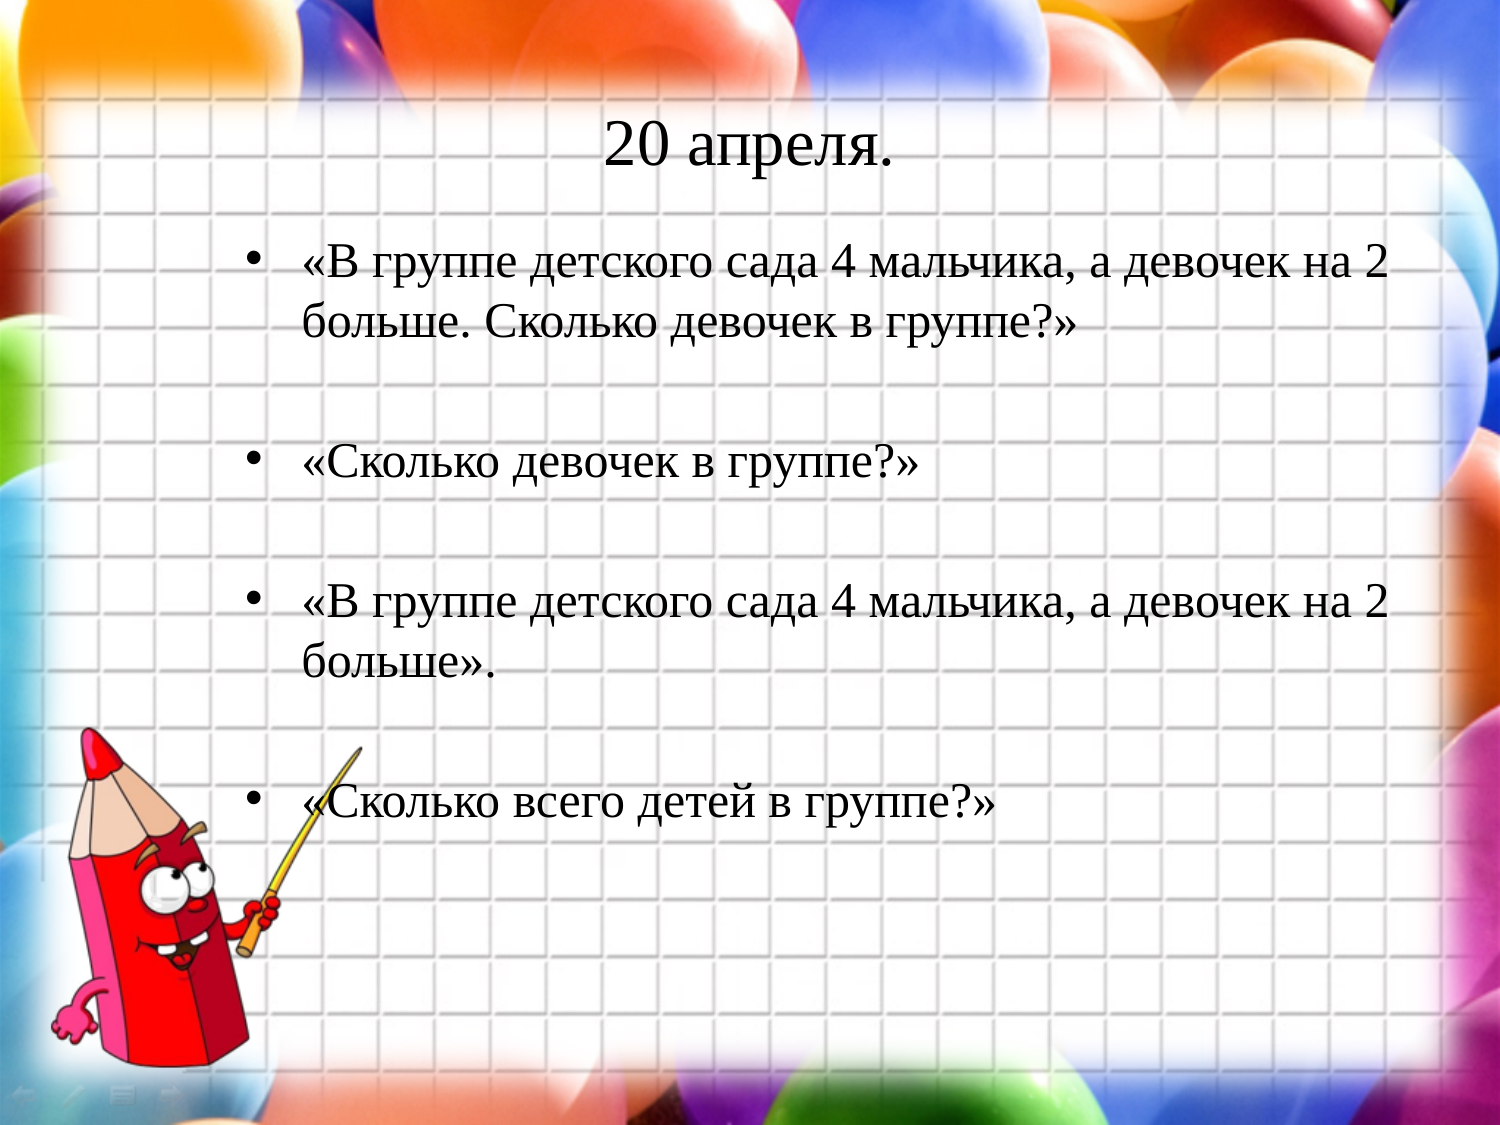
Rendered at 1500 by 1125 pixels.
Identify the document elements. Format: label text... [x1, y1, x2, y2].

list «В группе детского сада 4 мальчика, а девочек на 2 больше. Сколько девочек в группе?» «Сколько девочек в группе?» «В группе детского сада 4 мальчика, а девочек на 2 больше». «Сколько всего детей в группе?» [230, 219, 1427, 963]
picture [0, 0, 1500, 1125]
title 20 апреля. [75, 45, 1425, 233]
